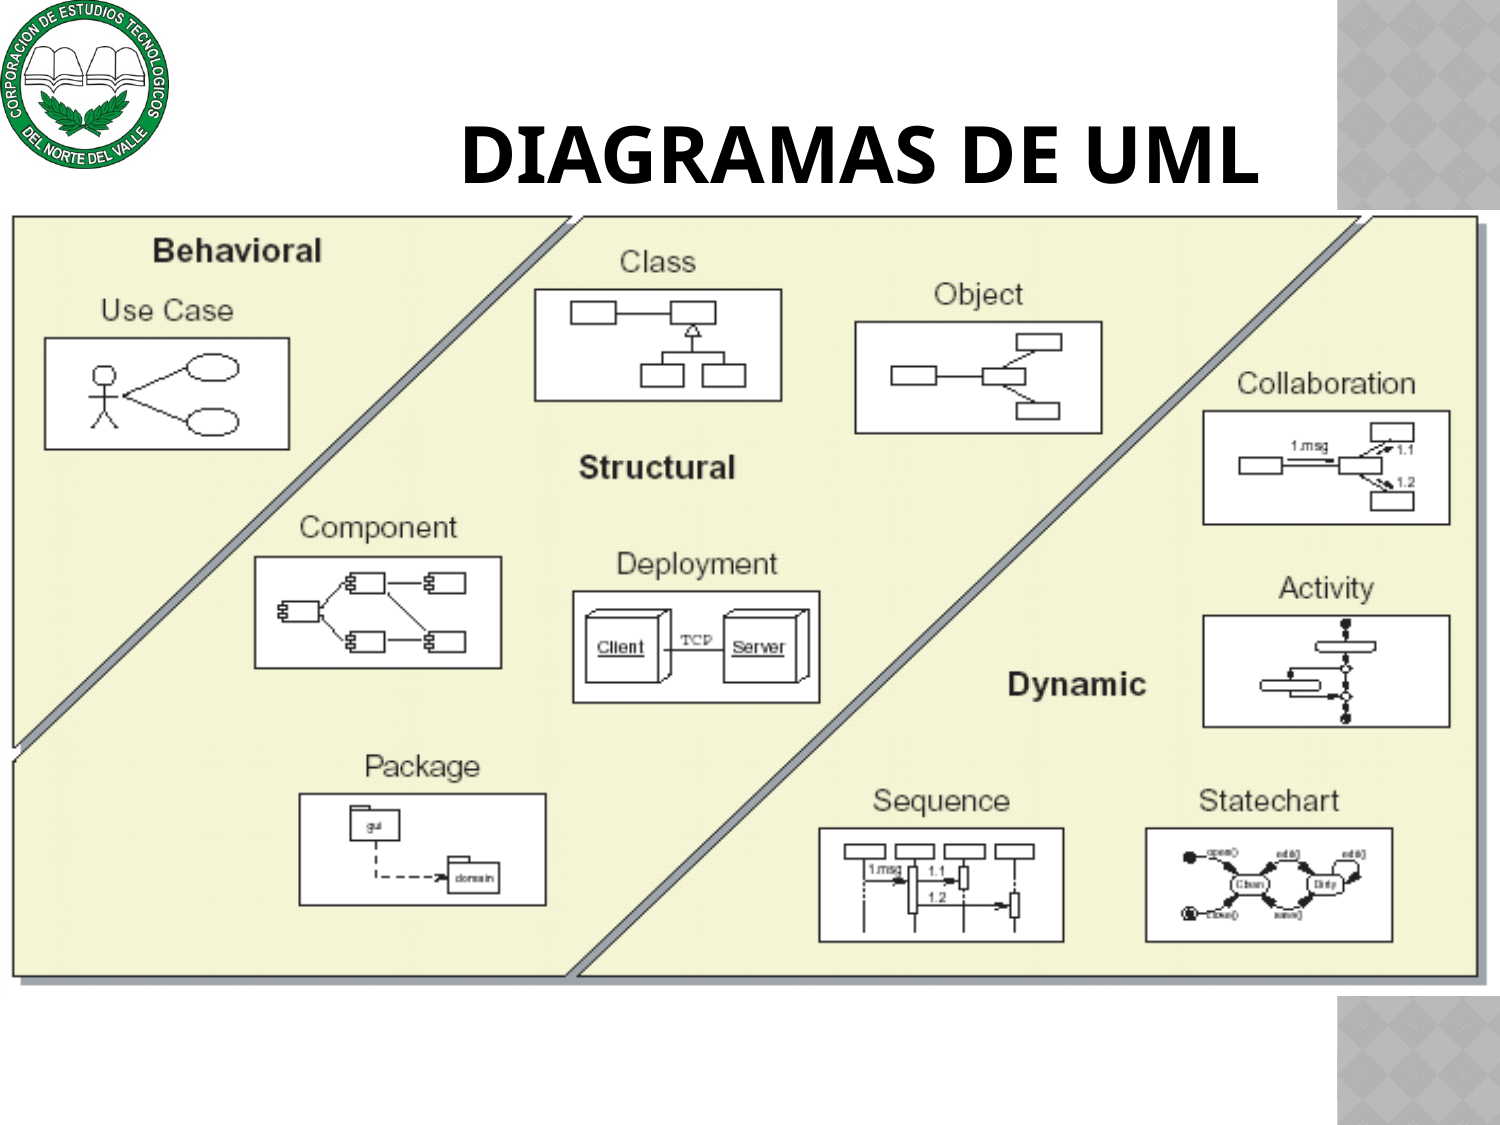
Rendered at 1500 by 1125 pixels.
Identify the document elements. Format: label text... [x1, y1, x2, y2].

picture [0, 210, 1500, 997]
picture [0, 0, 169, 169]
title DIAGRAMAS de UML [82, 11, 1270, 200]
